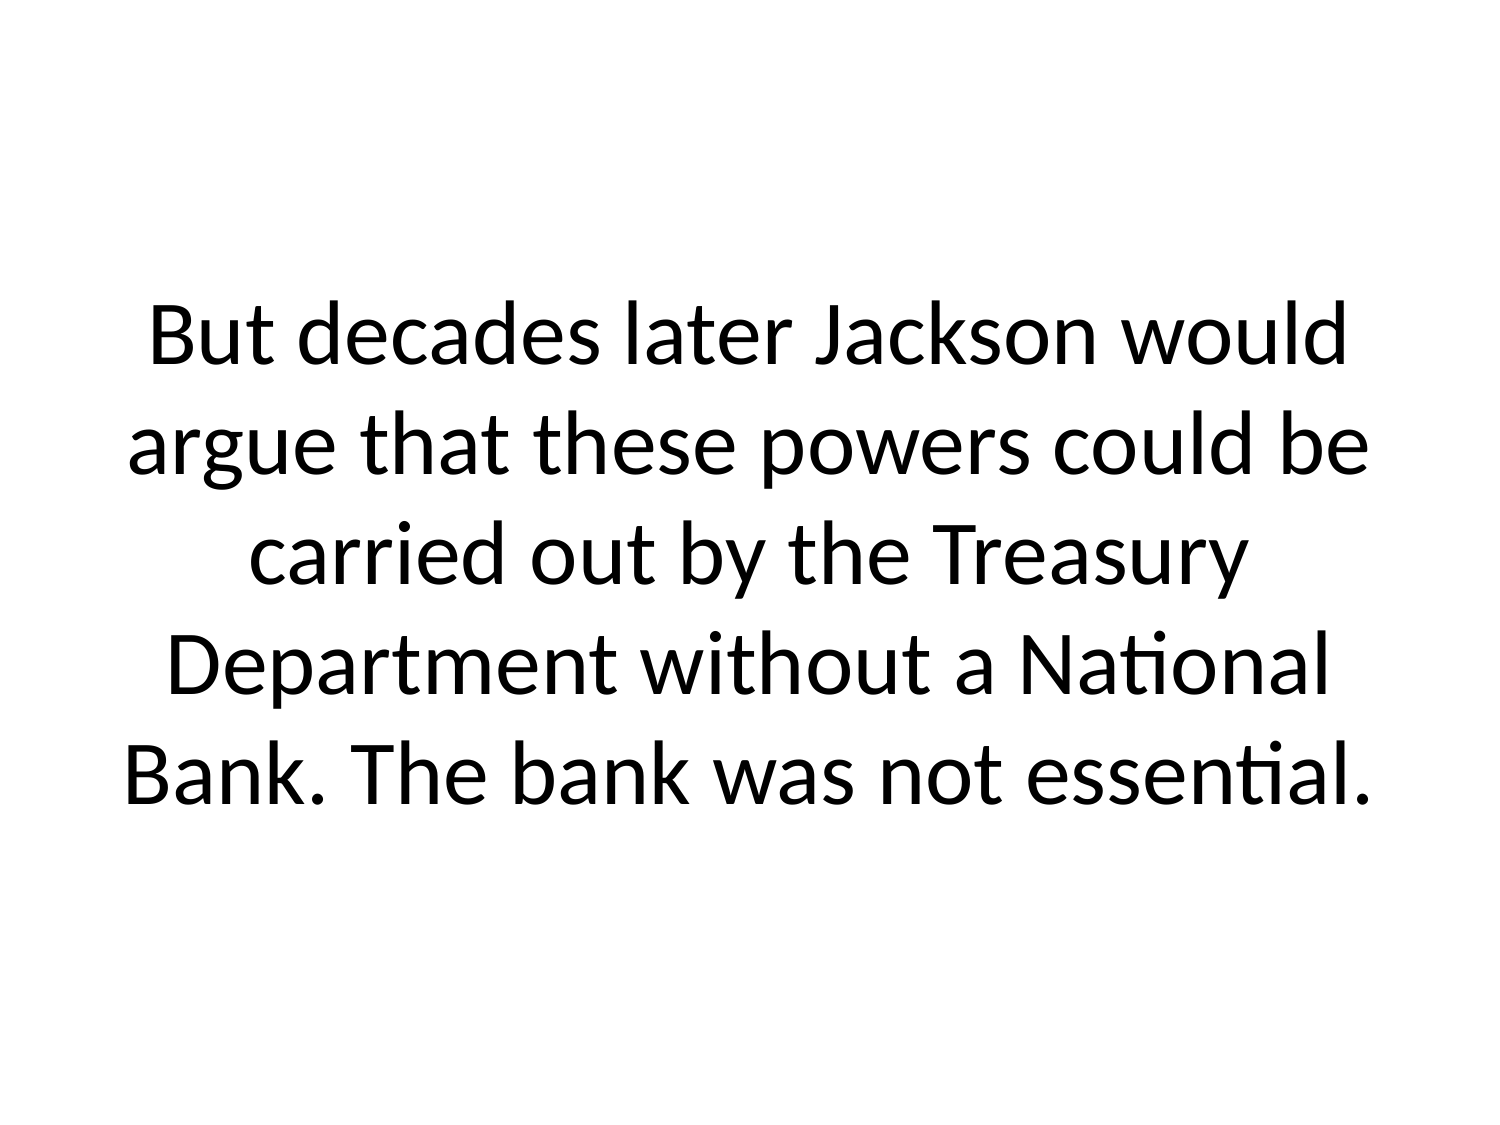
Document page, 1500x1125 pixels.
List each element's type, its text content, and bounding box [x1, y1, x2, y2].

title But decades later Jackson would argue that these powers could be carried out by the Treasury Department without a National Bank. The bank was not essential. [74, 44, 1426, 1051]
